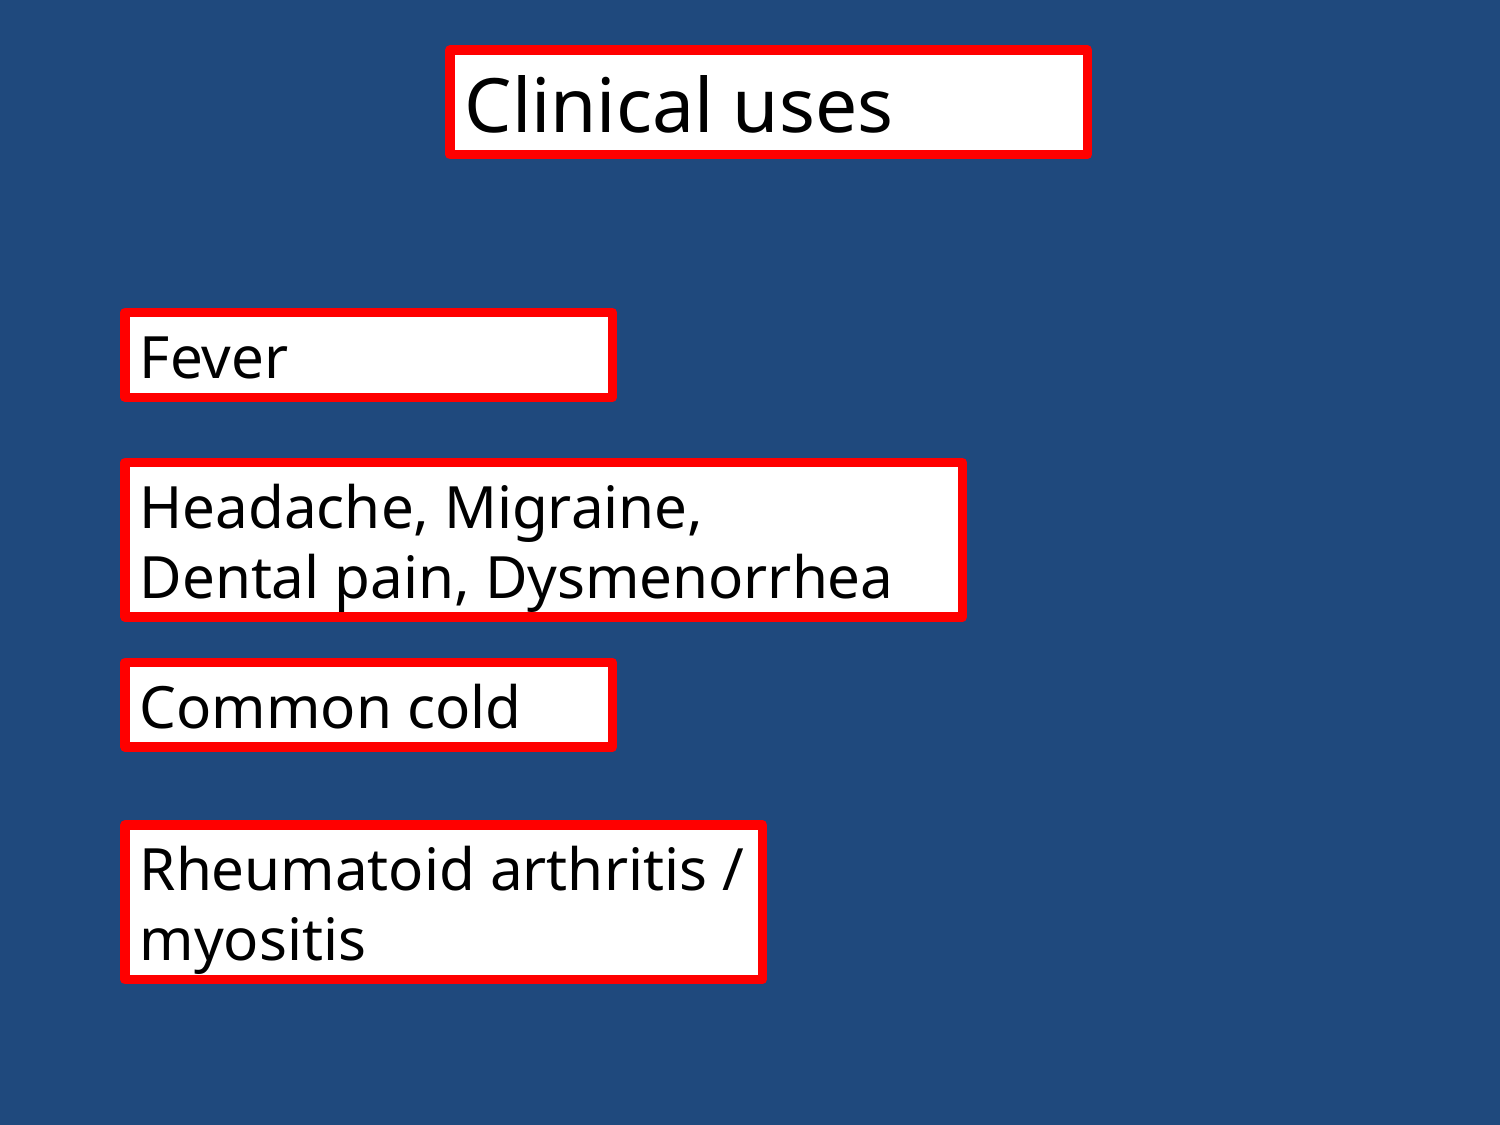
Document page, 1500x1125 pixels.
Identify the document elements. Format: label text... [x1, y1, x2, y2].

text_box Fever [125, 312, 613, 398]
text_box Headache, Migraine, Dental pain, Dysmenorrhea [125, 462, 963, 618]
text_box Clinical uses [450, 49, 1088, 155]
text_box Common cold [125, 662, 613, 748]
text_box Rheumatoid arthritis / myositis [125, 824, 763, 980]
